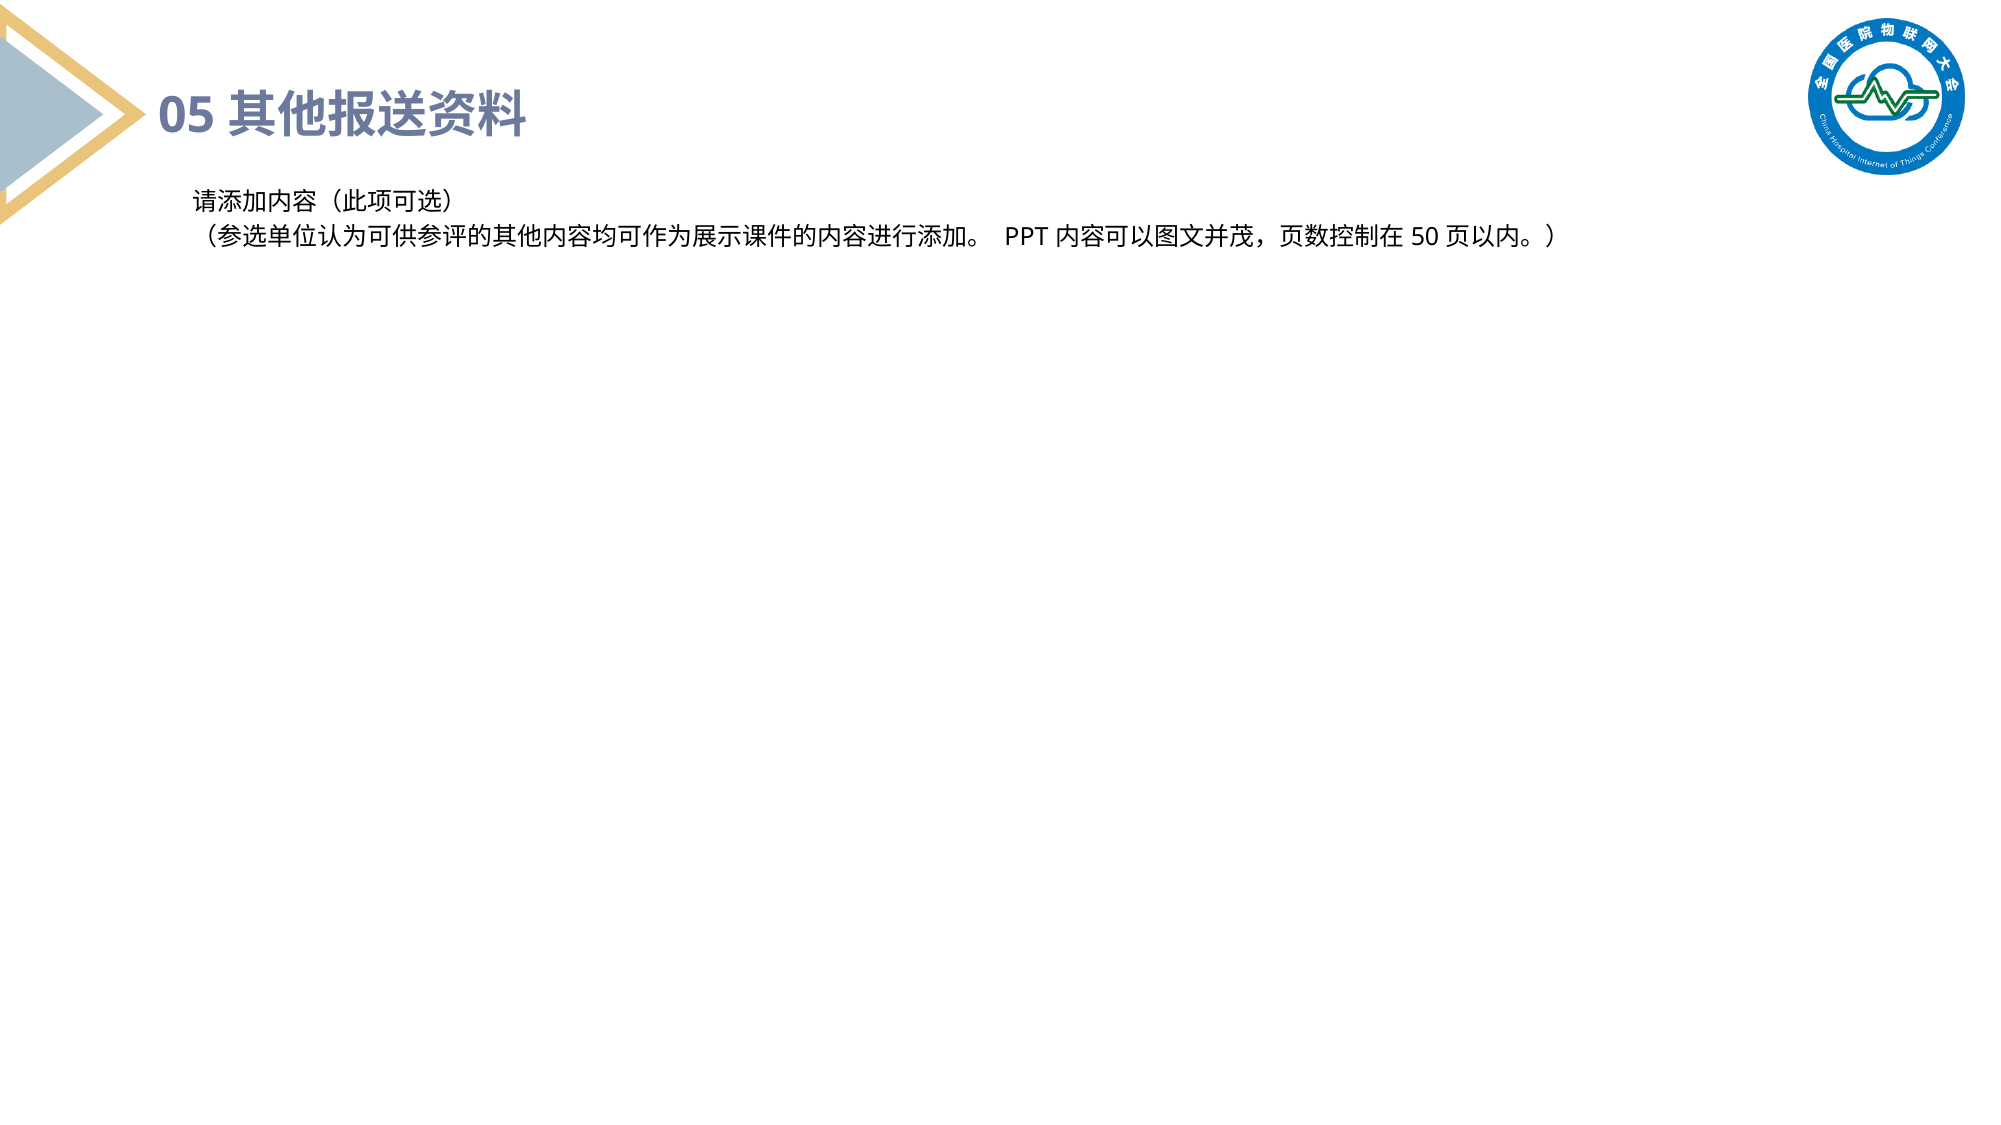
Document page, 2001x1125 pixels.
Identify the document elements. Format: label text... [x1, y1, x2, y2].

text_box [0, 34, 105, 194]
text_box 请添加内容（此项可选） （参选单位认为可供参评的其他内容均可作为展示课件的内容进行添加。 PPT内容可以图文并茂，页数控制在50页以内。） [178, 177, 1824, 968]
text_box [0, 10, 138, 219]
text_box 05其他报送资料 [143, 75, 1107, 150]
picture [1808, 18, 1965, 175]
